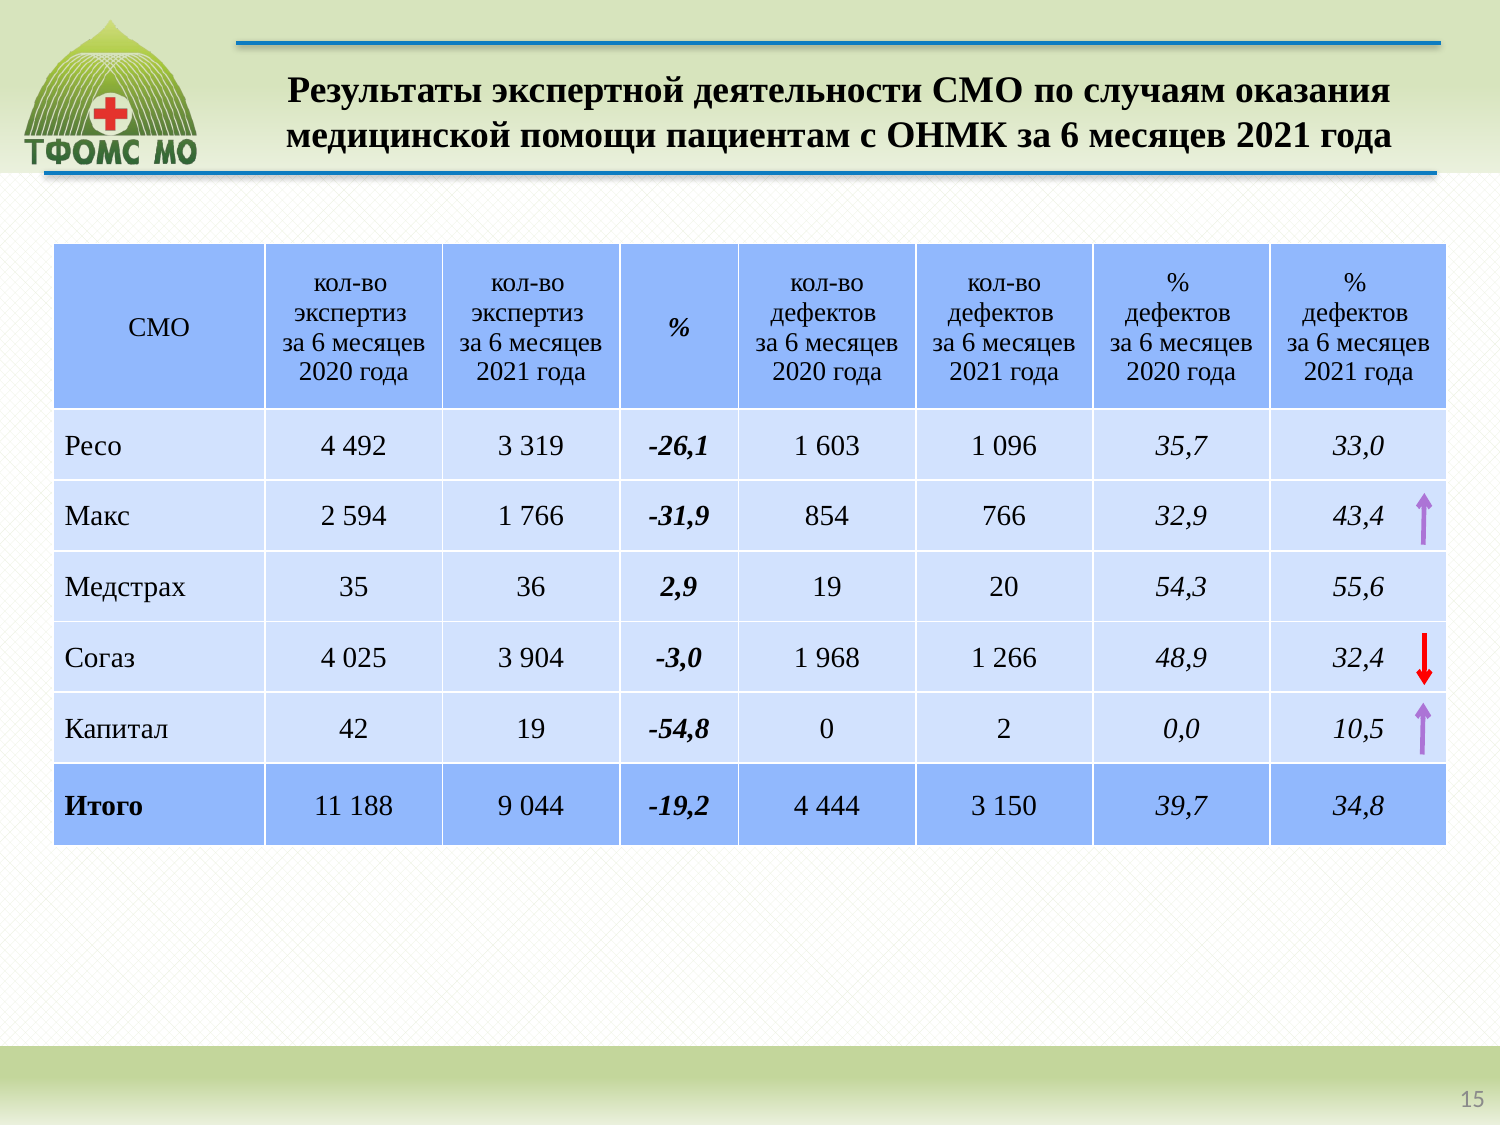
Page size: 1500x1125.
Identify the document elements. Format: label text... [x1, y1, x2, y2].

table_header кол-во дефектов за 6 месяцев 2020 года [739, 244, 915, 408]
table_cell 42 [266, 693, 442, 762]
table_cell 20 [917, 552, 1092, 621]
table_cell 19 [739, 552, 915, 621]
table_cell Ресо [54, 410, 264, 479]
table_header % [621, 244, 738, 408]
text_box 15 [1149, 1067, 1500, 1125]
table_header кол-во дефектов за 6 месяцев 2021 года [917, 244, 1092, 408]
table_cell 33,0 [1271, 410, 1446, 479]
table_cell 2 594 [266, 481, 442, 550]
table_cell 36 [443, 552, 619, 621]
table_cell 43,4 [1271, 481, 1446, 550]
table_cell -26,1 [621, 410, 738, 479]
table_cell 39,7 [1094, 764, 1269, 845]
table_cell 1 266 [917, 622, 1092, 691]
table_cell -54,8 [621, 693, 738, 762]
table_cell 2 [917, 693, 1092, 762]
table_cell 19 [443, 693, 619, 762]
table_cell 4 492 [266, 410, 442, 479]
table_cell Итого [54, 764, 264, 845]
table_cell 32,9 [1094, 481, 1269, 550]
table_cell 1 766 [443, 481, 619, 550]
table_header кол-во экспертиз за 6 месяцев 2020 года [266, 244, 442, 408]
table_cell 32,4 [1271, 622, 1446, 691]
table_cell Медстрах [54, 552, 264, 621]
table_cell Согаз [54, 622, 264, 691]
table_cell 3 150 [917, 764, 1092, 845]
table_cell 4 025 [266, 622, 442, 691]
table_cell 3 319 [443, 410, 619, 479]
table_cell 1 968 [739, 622, 915, 691]
table_cell 3 904 [443, 622, 619, 691]
table_cell -3,0 [621, 622, 738, 691]
table_header % дефектов за 6 месяцев 2021 года [1271, 244, 1446, 408]
table_cell 35 [266, 552, 442, 621]
table_header СМО [54, 244, 264, 408]
table_cell 54,3 [1094, 552, 1269, 621]
table_cell 11 188 [266, 764, 442, 845]
table_cell 766 [917, 481, 1092, 550]
table_cell 35,7 [1094, 410, 1269, 479]
table_cell 9 044 [443, 764, 619, 845]
table_cell -31,9 [621, 481, 738, 550]
table_cell -19,2 [621, 764, 738, 845]
table_cell 55,6 [1271, 552, 1446, 621]
table_header % дефектов за 6 месяцев 2020 года [1094, 244, 1269, 408]
table_cell 0 [739, 693, 915, 762]
picture [23, 16, 197, 165]
table_cell 10,5 [1271, 693, 1446, 762]
table_cell 48,9 [1094, 622, 1269, 691]
table_cell 2,9 [621, 552, 738, 621]
text_box Результаты экспертной деятельности СМО по случаям оказания медицинской помощи пациентам с ОНМК за 6 месяцев 2021 года [202, 58, 1500, 163]
table_cell 1 096 [917, 410, 1092, 479]
table_cell 4 444 [739, 764, 915, 845]
table_cell 1 603 [739, 410, 915, 479]
table_cell 0,0 [1094, 693, 1269, 762]
text_box [0, 1045, 1500, 1125]
table_cell Капитал [54, 693, 264, 762]
table_cell Макс [54, 481, 264, 550]
table_header кол-во экспертиз за 6 месяцев 2021 года [443, 244, 619, 408]
table_cell 854 [739, 481, 915, 550]
table_cell 34,8 [1271, 764, 1446, 845]
text_box [0, 0, 1500, 175]
